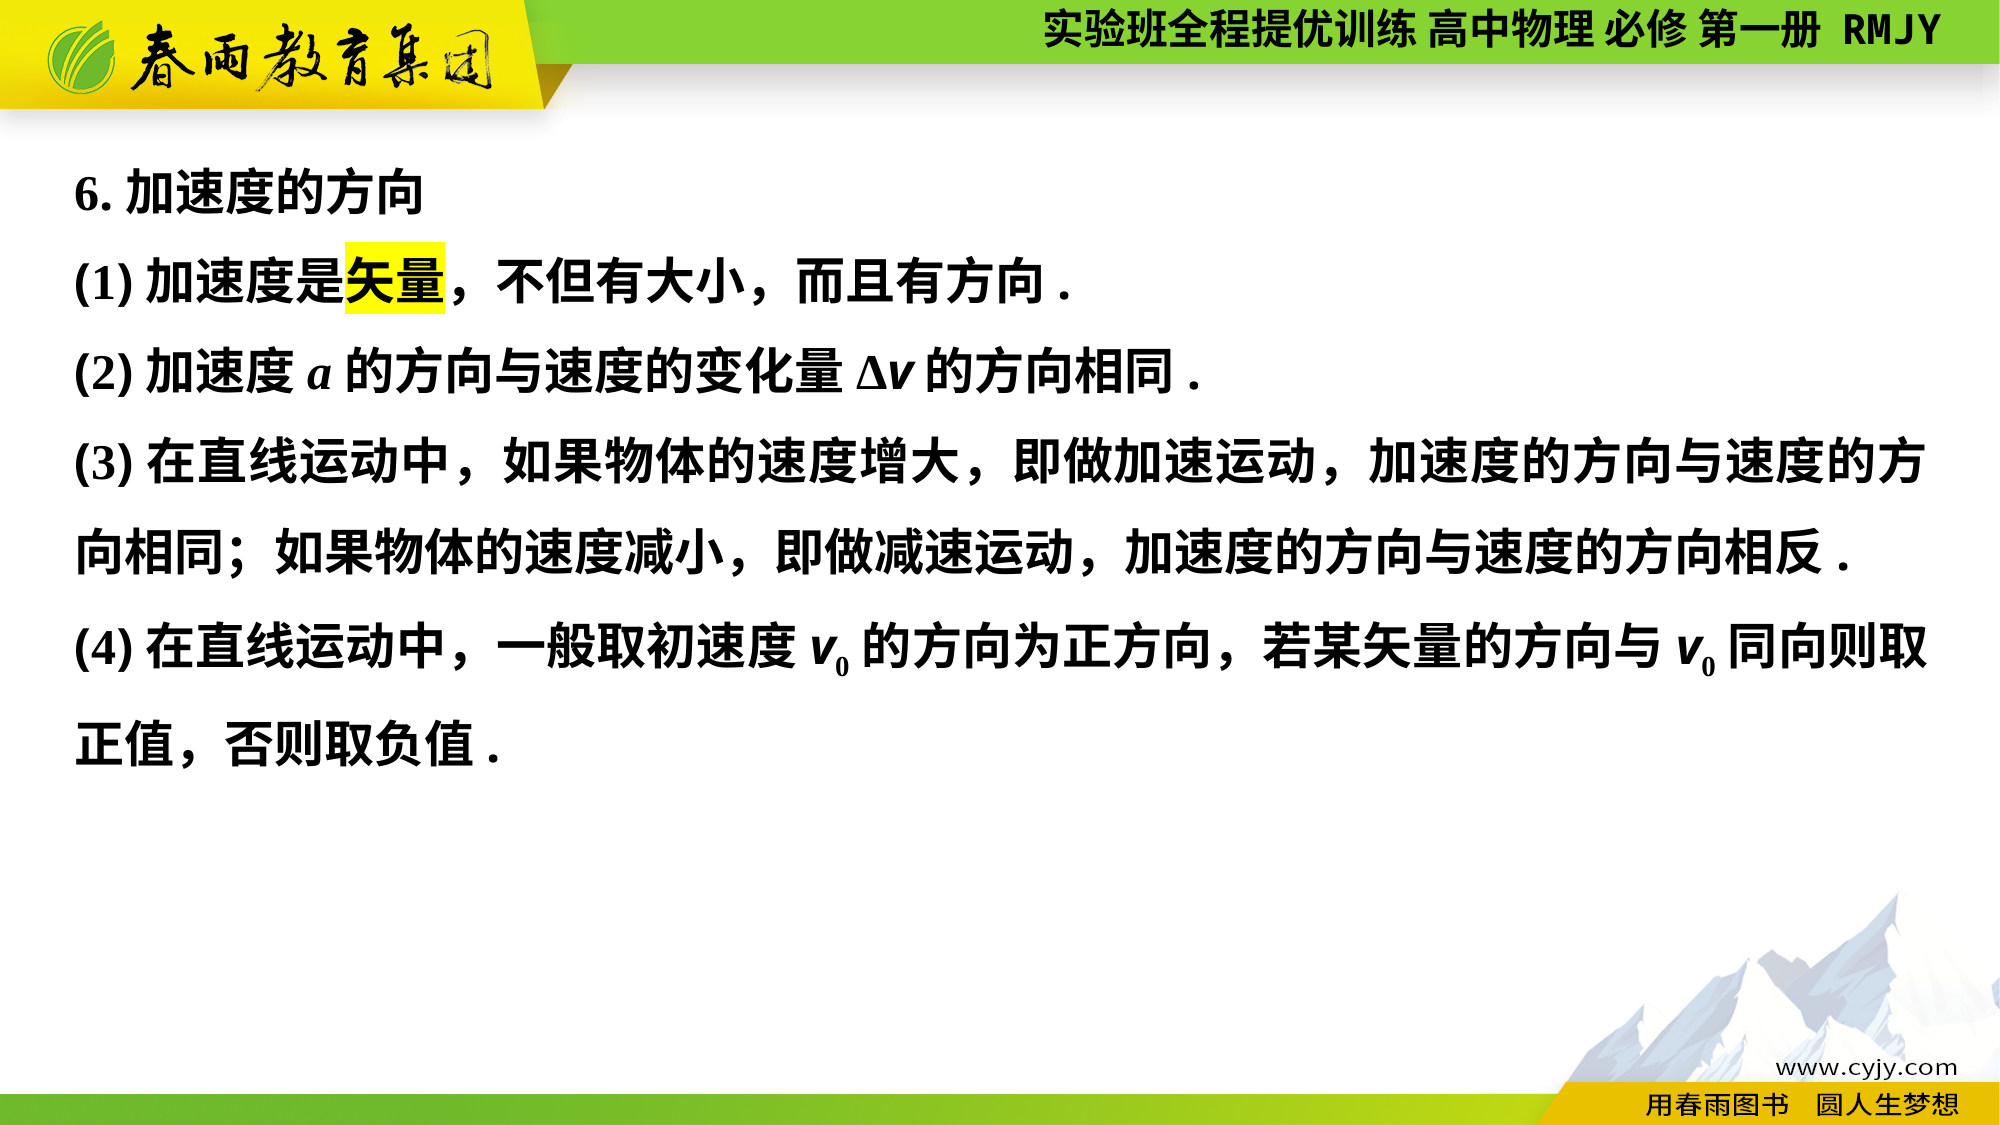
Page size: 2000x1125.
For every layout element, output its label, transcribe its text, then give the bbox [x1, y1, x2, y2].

picture [0, 0, 2000, 1125]
list 6.加速度的方向 (1)加速度是矢量，不但有大小，而且有方向. (2)加速度a的方向与速度的变化量Δv的方向相同. (3)在直线运动中，如果物体的速度增大，即做加速运动，加速度的方向与速度的方向相同；如果物体的速度减小，即做减速运动，加速度的方向与速度的方向相反. (4)在直线运动中，一般取初速度v0的方向为正方向，若某矢量的方向与v0同向则取正值，否则取负值. [59, 122, 1944, 763]
